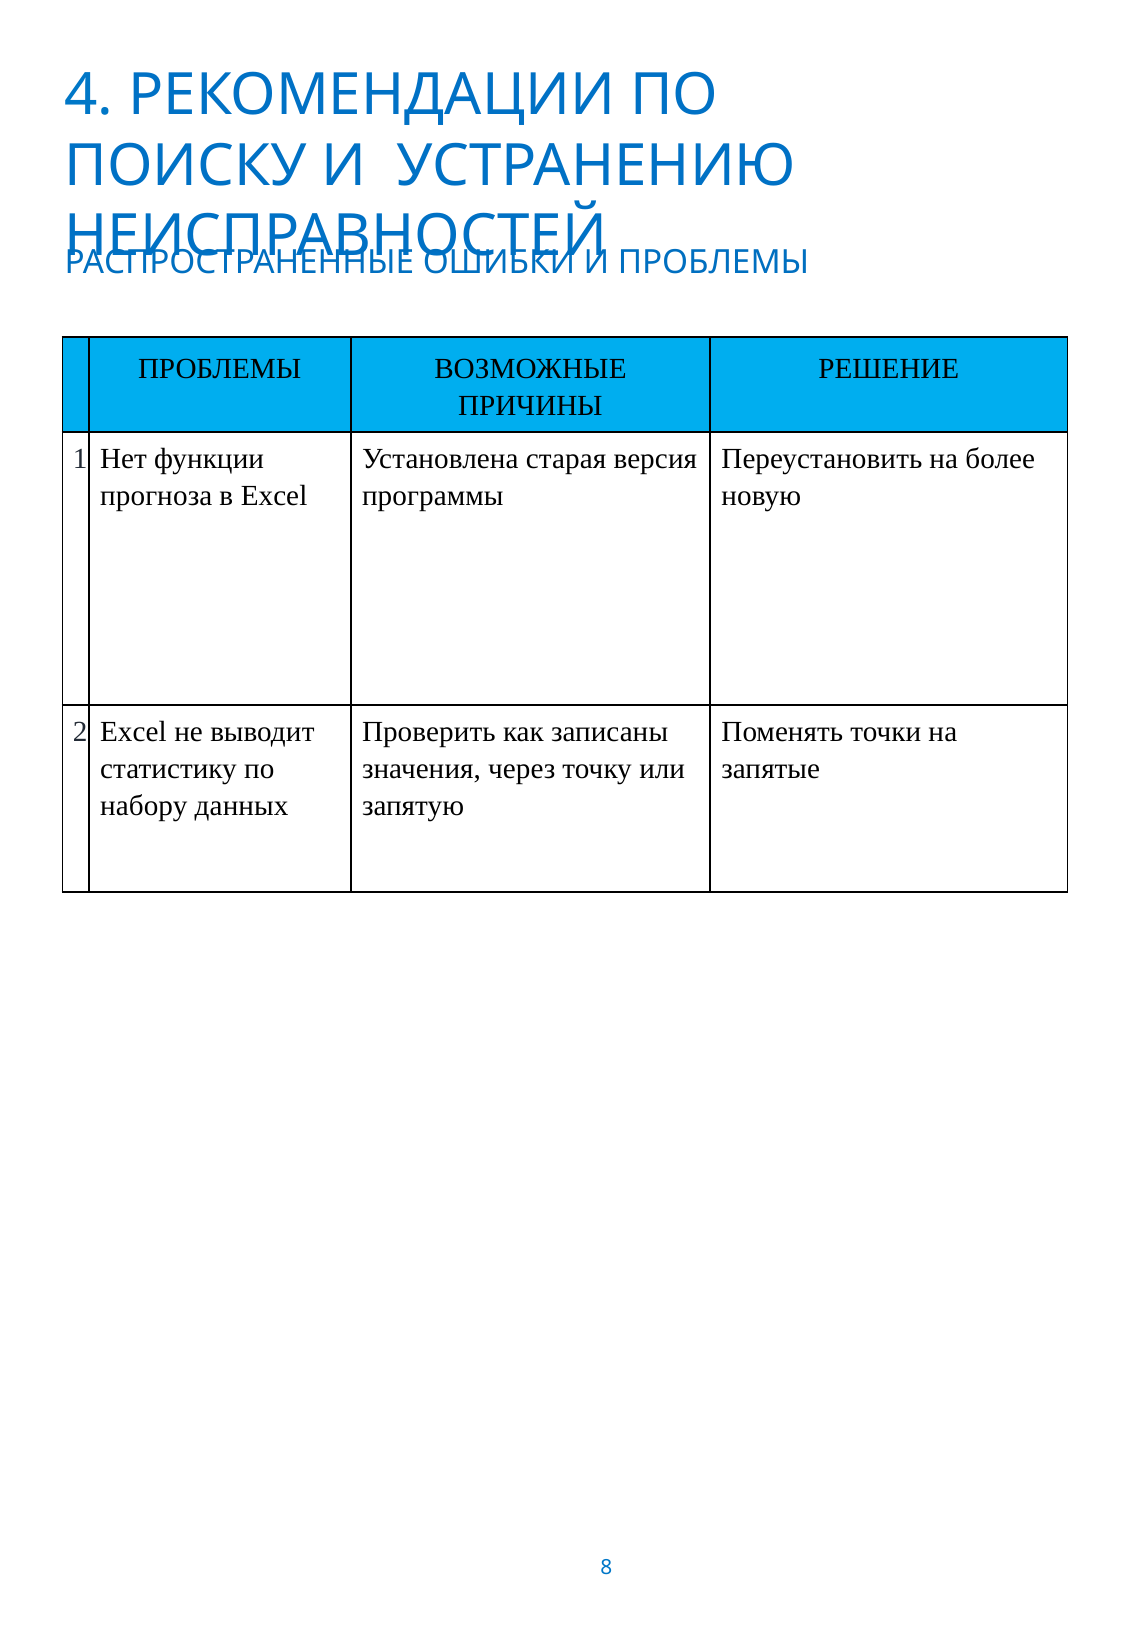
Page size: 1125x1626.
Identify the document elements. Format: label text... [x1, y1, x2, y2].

text_box РАСПРОСТРАНЕННЫЕ ОШИБКИ И ПРОБЛЕМЫ [62, 238, 893, 281]
table_cell 1 [63, 433, 88, 704]
table_header [63, 338, 88, 431]
table_header ВОЗМОЖНЫЕ ПРИЧИНЫ [352, 338, 709, 431]
table_cell 2 [63, 706, 88, 891]
text_box 4. Рекомендации по ПОИСКУ и устранению неисправностей [62, 54, 950, 267]
table_cell Поменять точки на запятые [711, 706, 1067, 891]
table_cell Проверить как записаны значения, через точку или запятую [352, 706, 709, 891]
table_cell Нет функции прогноза в Excel [90, 433, 350, 704]
table_header ПРОБЛЕМЫ [90, 338, 350, 431]
text_box 8 [495, 1546, 627, 1590]
table_cell Переустановить на более новую [711, 433, 1067, 704]
table_header РЕШЕНИЕ [711, 338, 1067, 431]
table_cell Установлена старая версия программы [352, 433, 709, 704]
table_cell Excel не выводит статистику по набору данных [90, 706, 350, 891]
